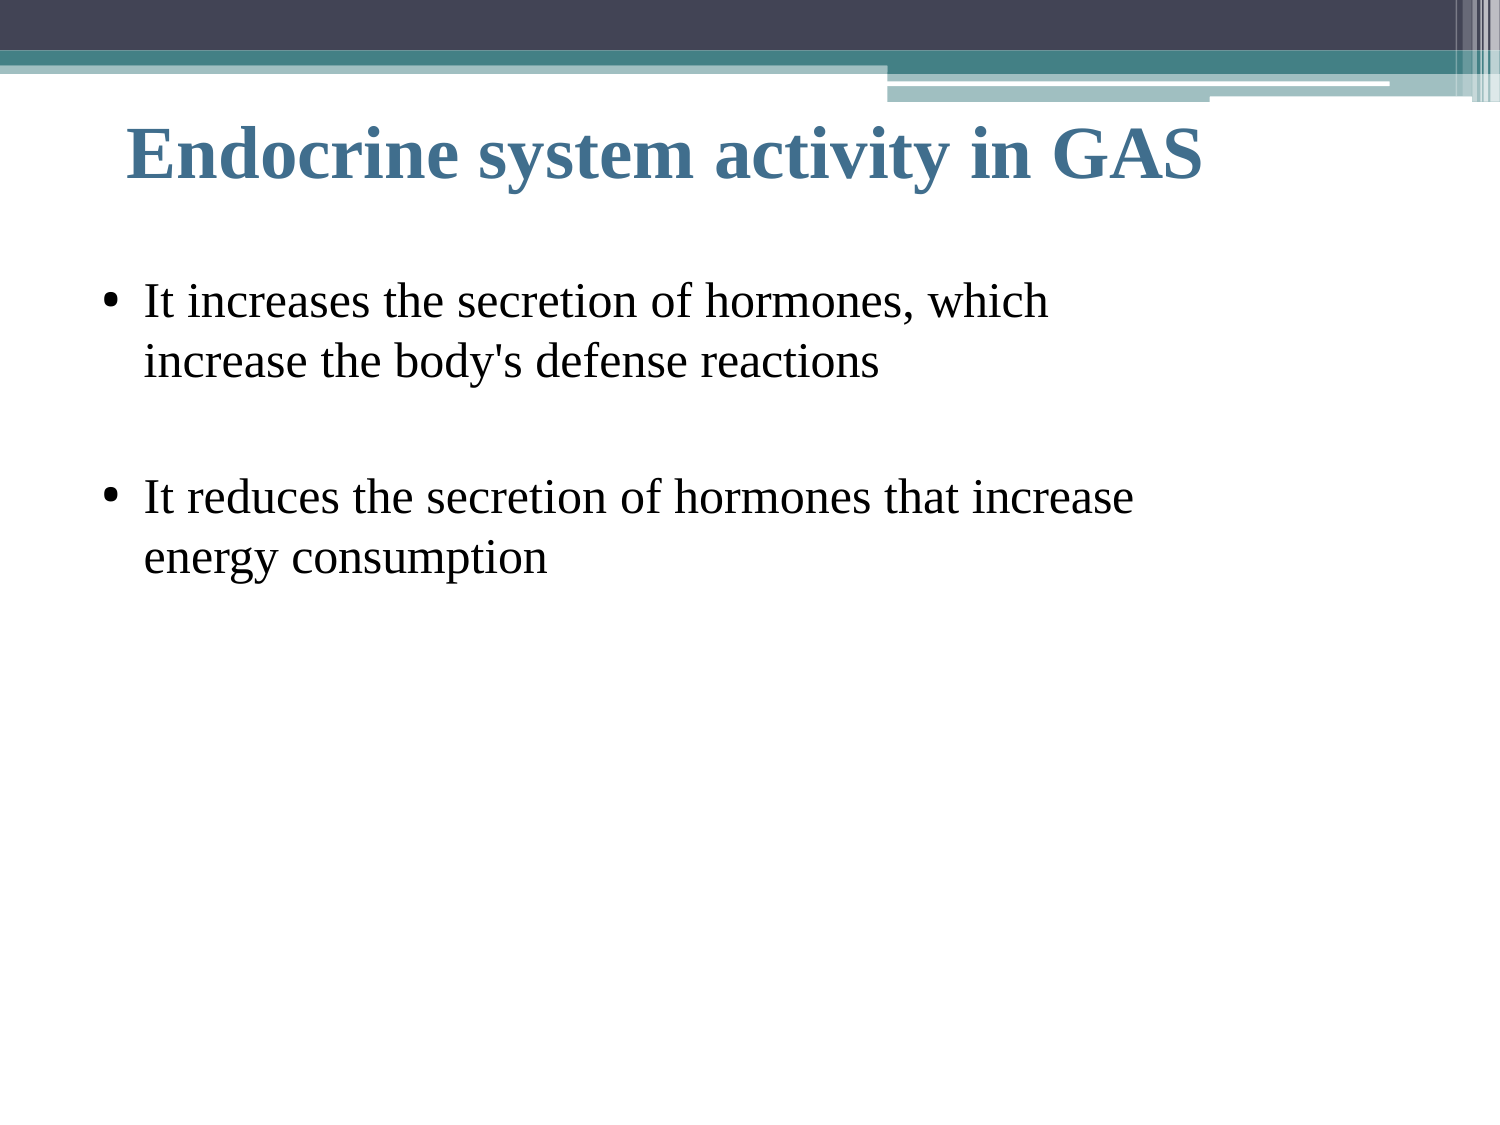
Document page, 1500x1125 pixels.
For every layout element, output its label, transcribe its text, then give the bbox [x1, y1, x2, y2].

title Endocrine system activity in GAS [62, 101, 1267, 292]
text_box It increases the secretion of hormones, which increase the body's defense reactions It reduces the secretion of hormones that increase energy consumption [99, 265, 1299, 584]
